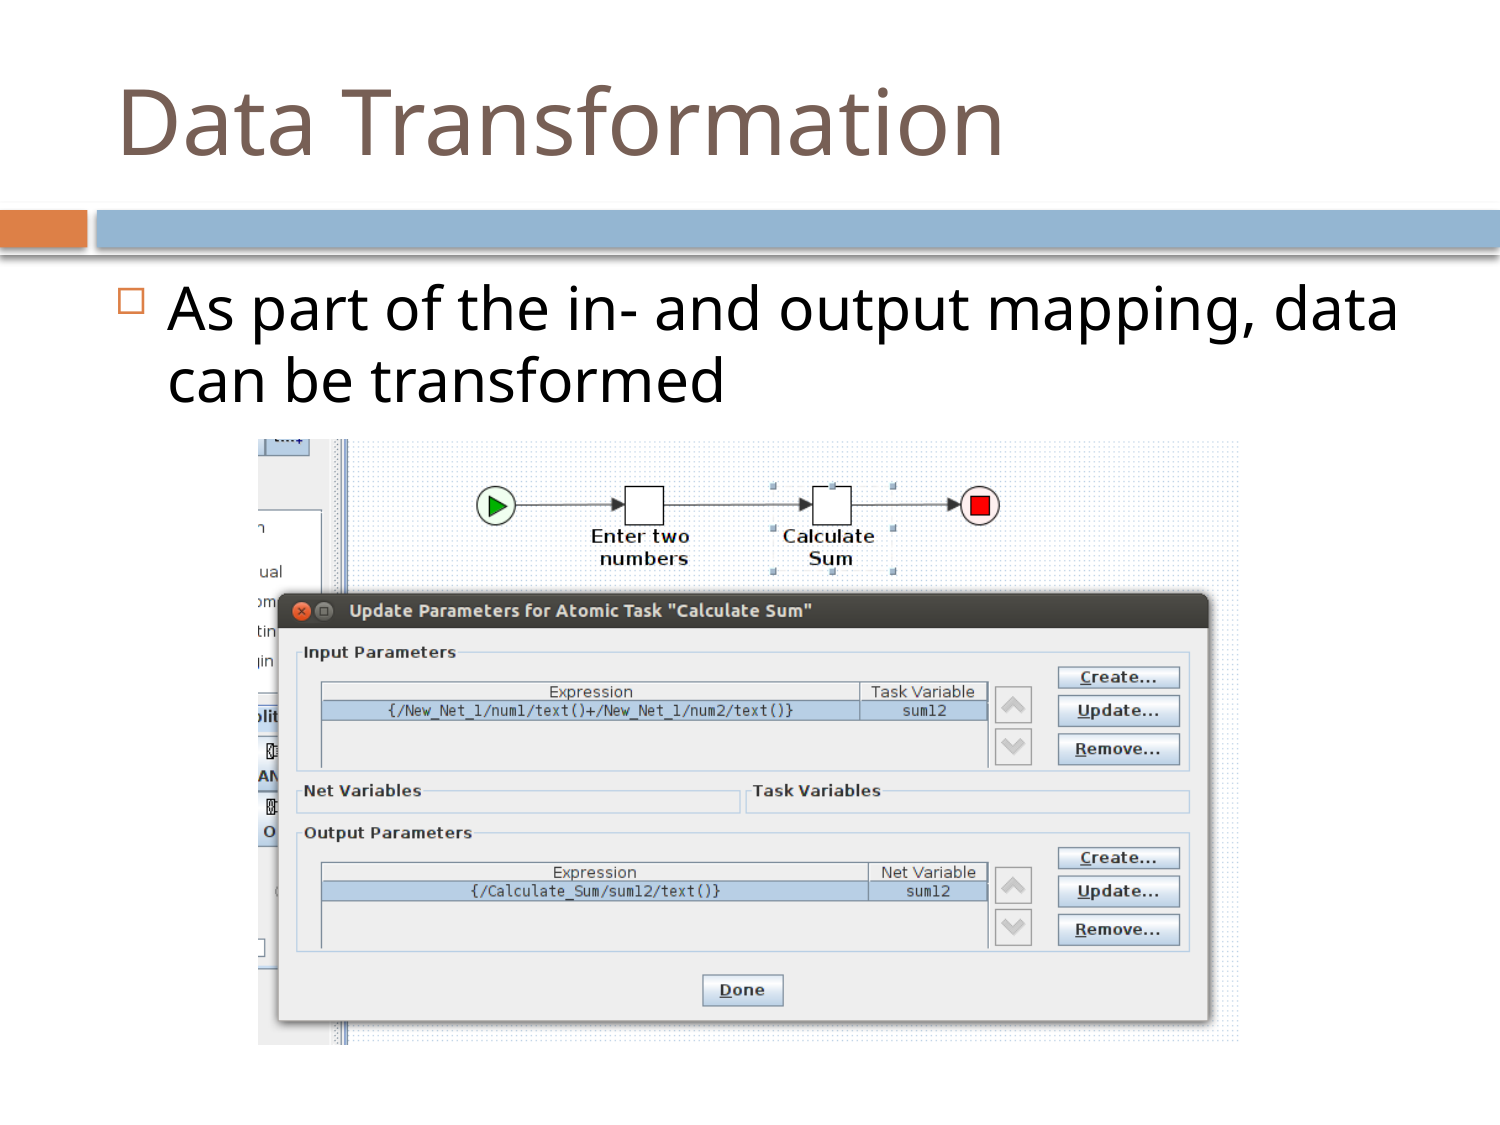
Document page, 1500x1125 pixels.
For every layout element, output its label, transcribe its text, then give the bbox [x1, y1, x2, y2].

picture [257, 439, 1243, 1046]
list As part of the in- and output mapping, data can be transformed [100, 262, 1438, 1000]
title Data Transformation [100, 37, 1438, 200]
